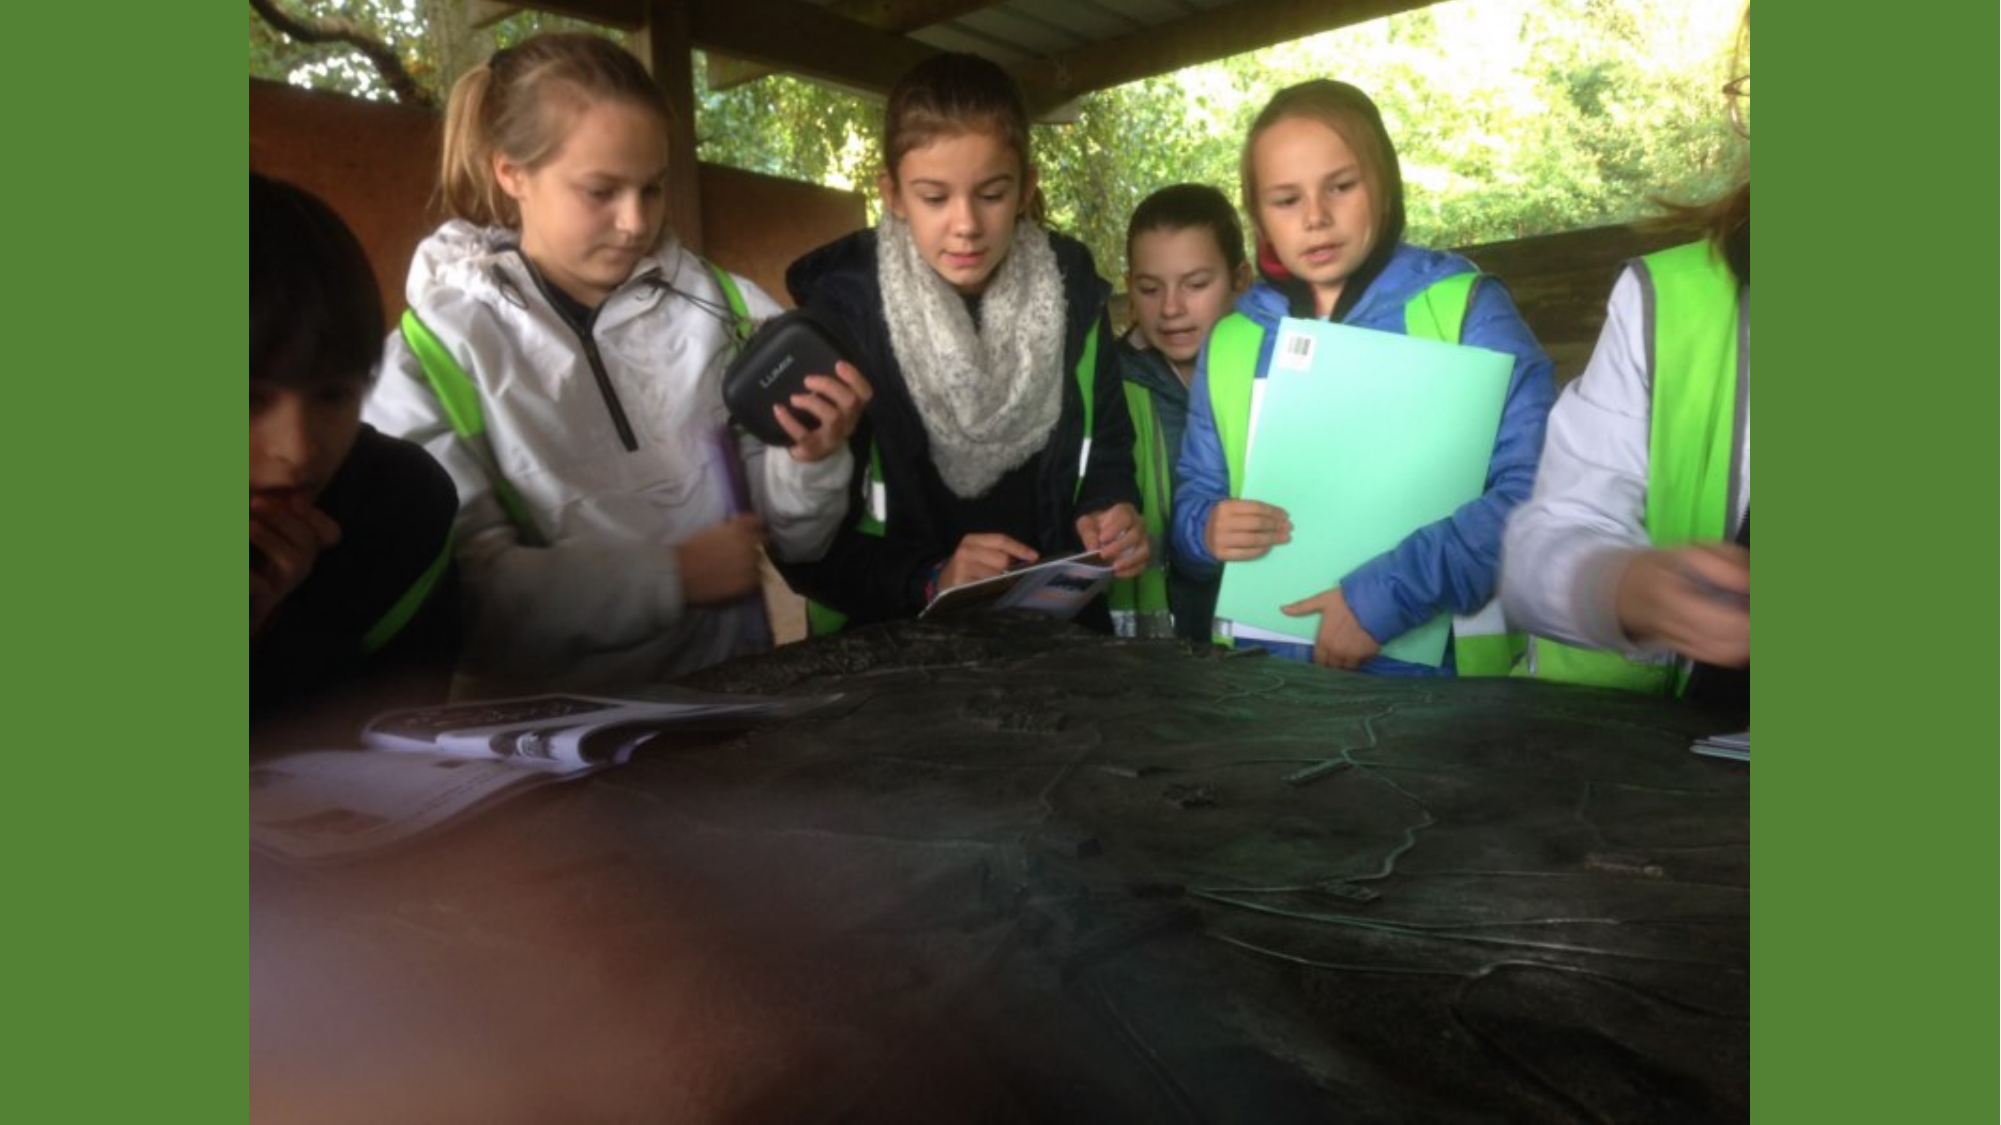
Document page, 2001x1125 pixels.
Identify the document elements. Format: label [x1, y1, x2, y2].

picture [249, 0, 1750, 1125]
